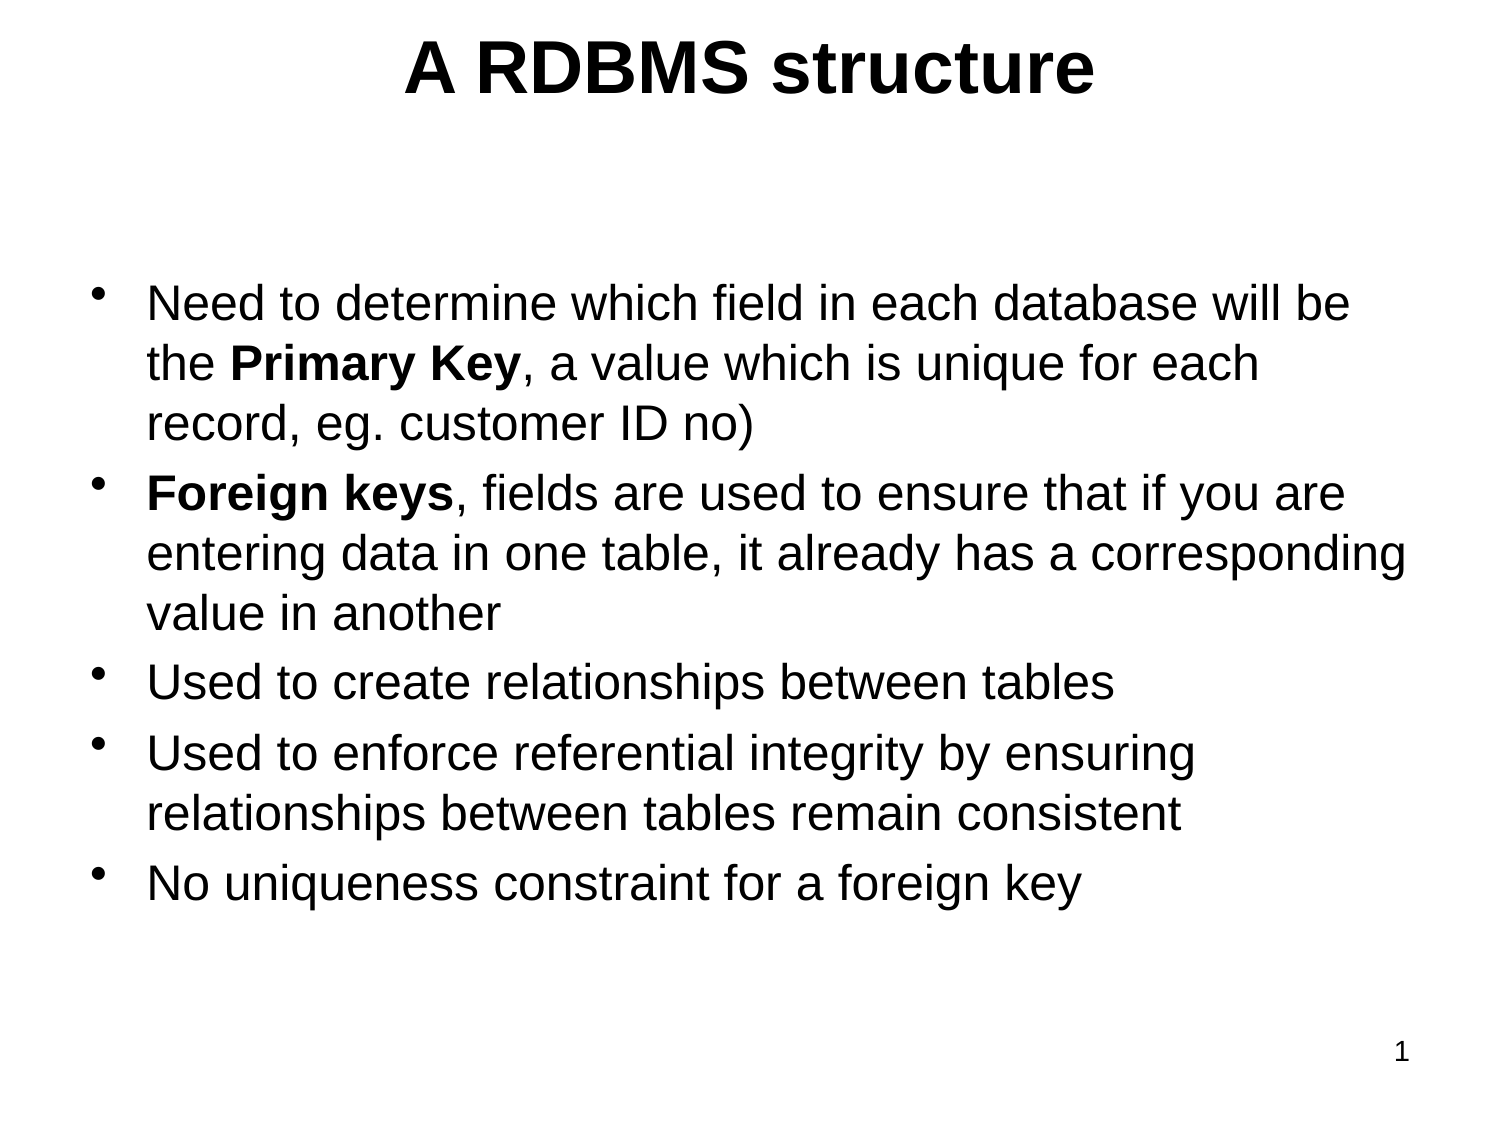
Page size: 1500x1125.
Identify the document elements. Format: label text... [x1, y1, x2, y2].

title A RDBMS structure [74, 44, 1426, 233]
list Need to determine which field in each database will be the Primary Key, a value which is unique for each record, eg. customer ID no) Foreign keys, fields are used to ensure that if you are entering data in one table, it already has a corresponding value in another Used to create relationships between tables Used to enforce referential integrity by ensuring relationships between tables remain consistent No uniqueness constraint for a foreign key [74, 262, 1426, 1006]
slide_number 1 [1074, 1024, 1426, 1103]
